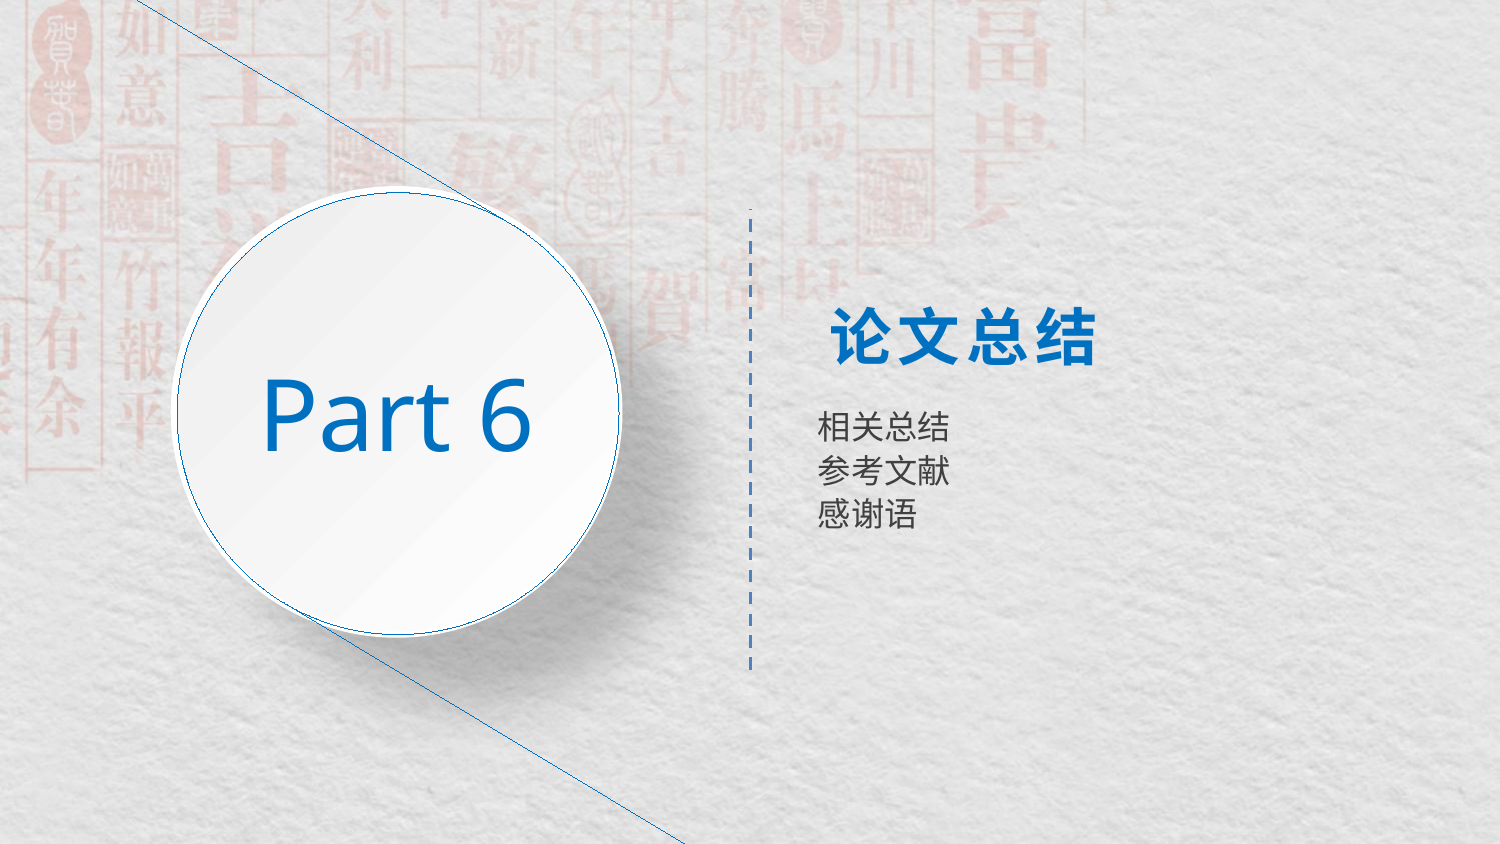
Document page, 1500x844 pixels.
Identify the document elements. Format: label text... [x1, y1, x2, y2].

text_box [288, 222, 620, 635]
text_box 感谢语 [817, 493, 1126, 534]
text_box Part 6 [171, 187, 622, 637]
text_box 相关总结 [817, 406, 1125, 446]
picture [0, 0, 1500, 844]
text_box 参考文献 [817, 449, 1126, 490]
text_box 论文总结 [814, 290, 1113, 381]
text_box [177, 192, 508, 605]
